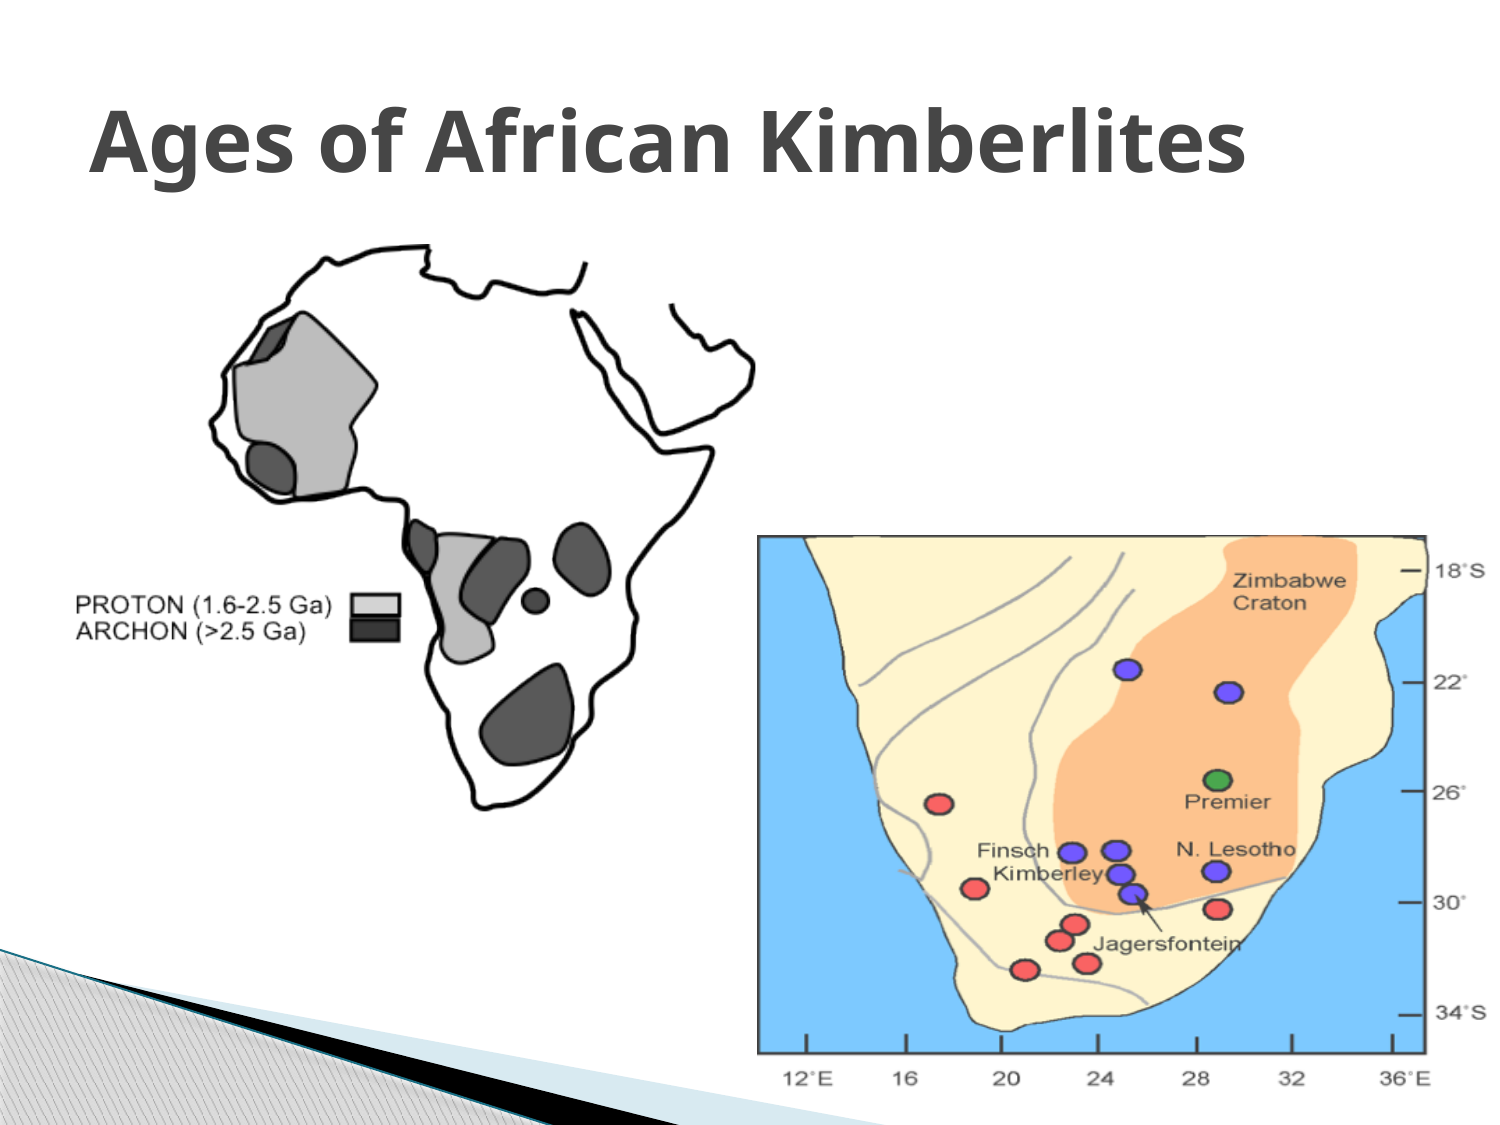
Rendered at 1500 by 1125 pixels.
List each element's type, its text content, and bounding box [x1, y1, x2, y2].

title Ages of African Kimberlites [75, 45, 1425, 233]
picture [74, 244, 1492, 1092]
